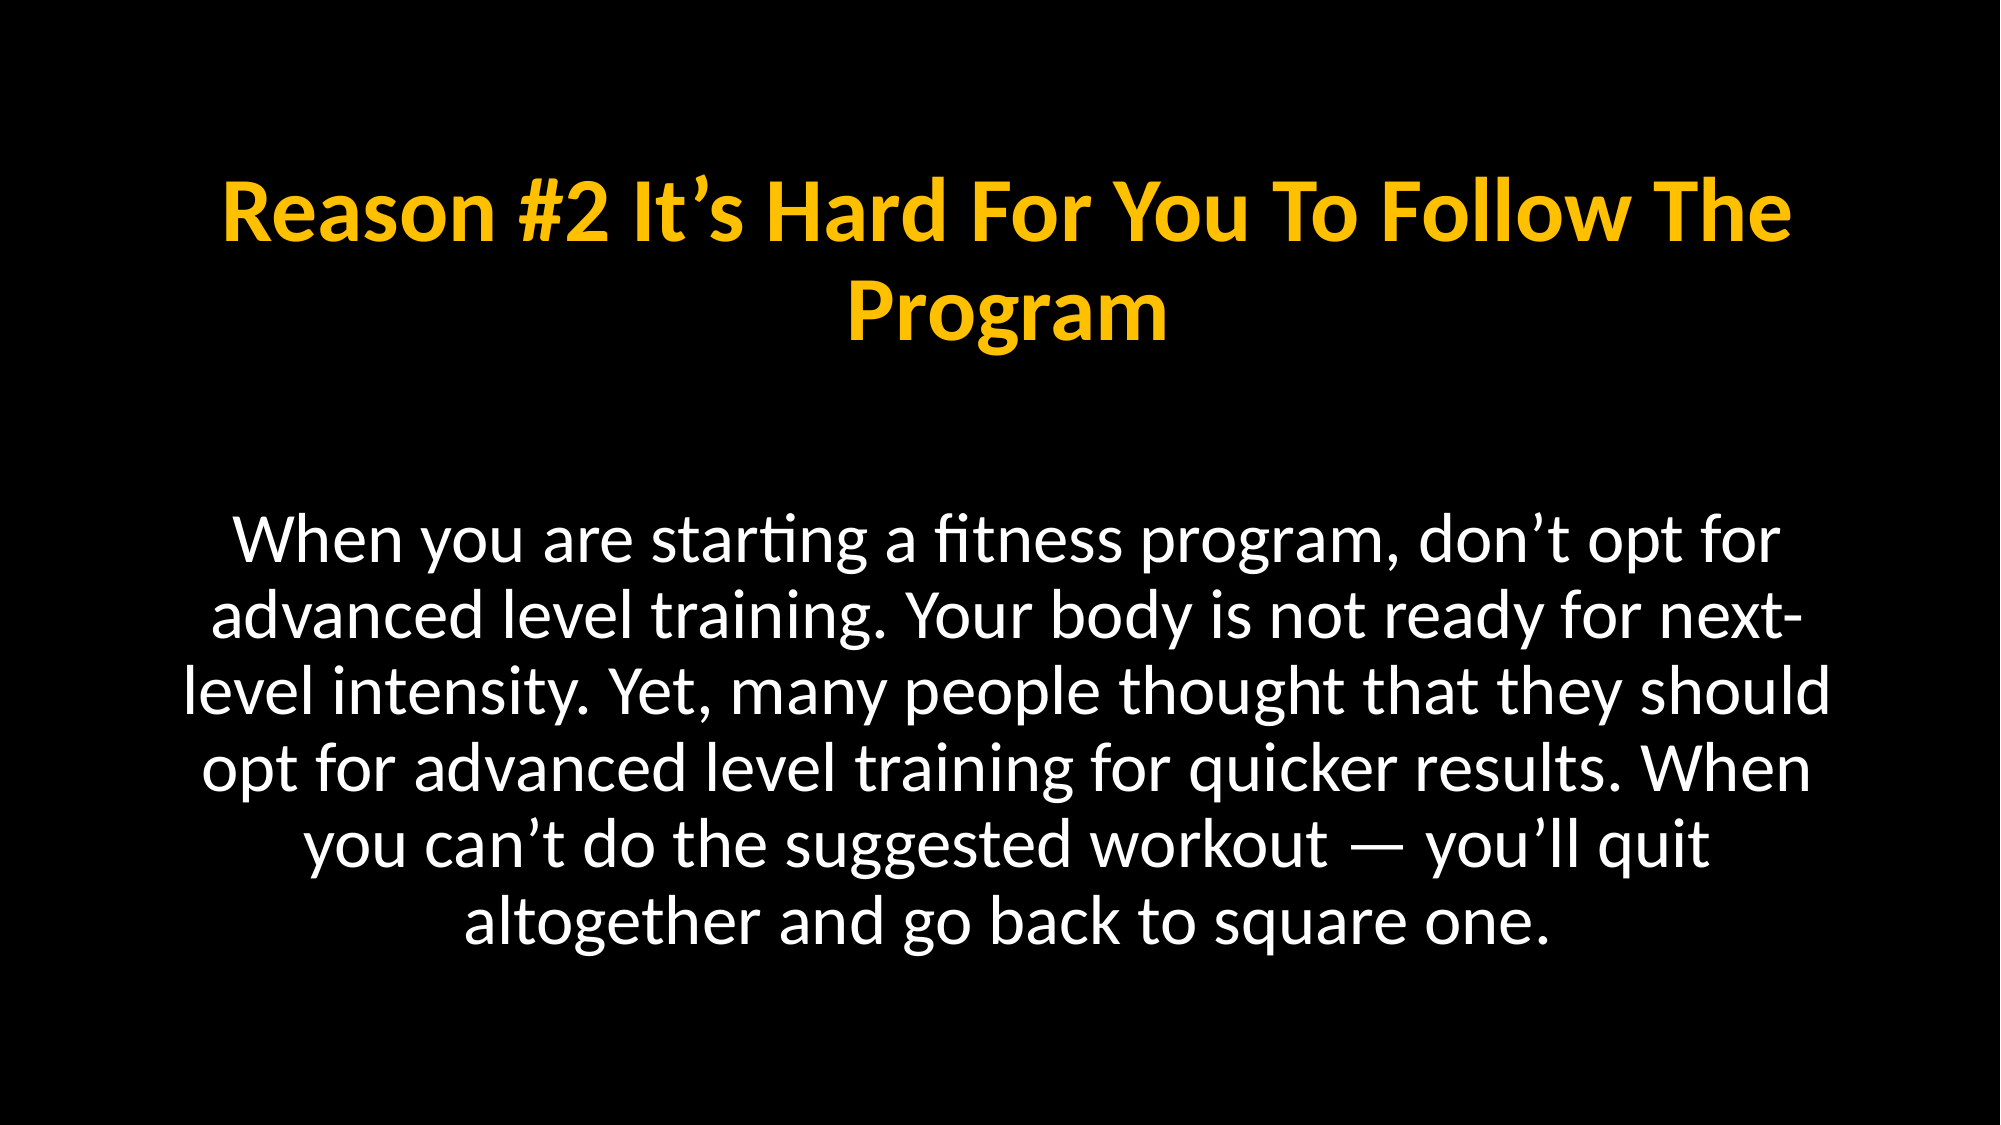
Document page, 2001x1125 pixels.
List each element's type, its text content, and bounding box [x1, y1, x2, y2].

list Reason #2 It’s Hard For You To Follow The Program When you are starting a fitness program, don’t opt for advanced level training. Your body is not ready for next-level intensity. Yet, many people thought that they should opt for advanced level training for quicker results. When you can’t do the suggested workout — you’ll quit altogether and go back to square one. [146, 155, 1871, 913]
